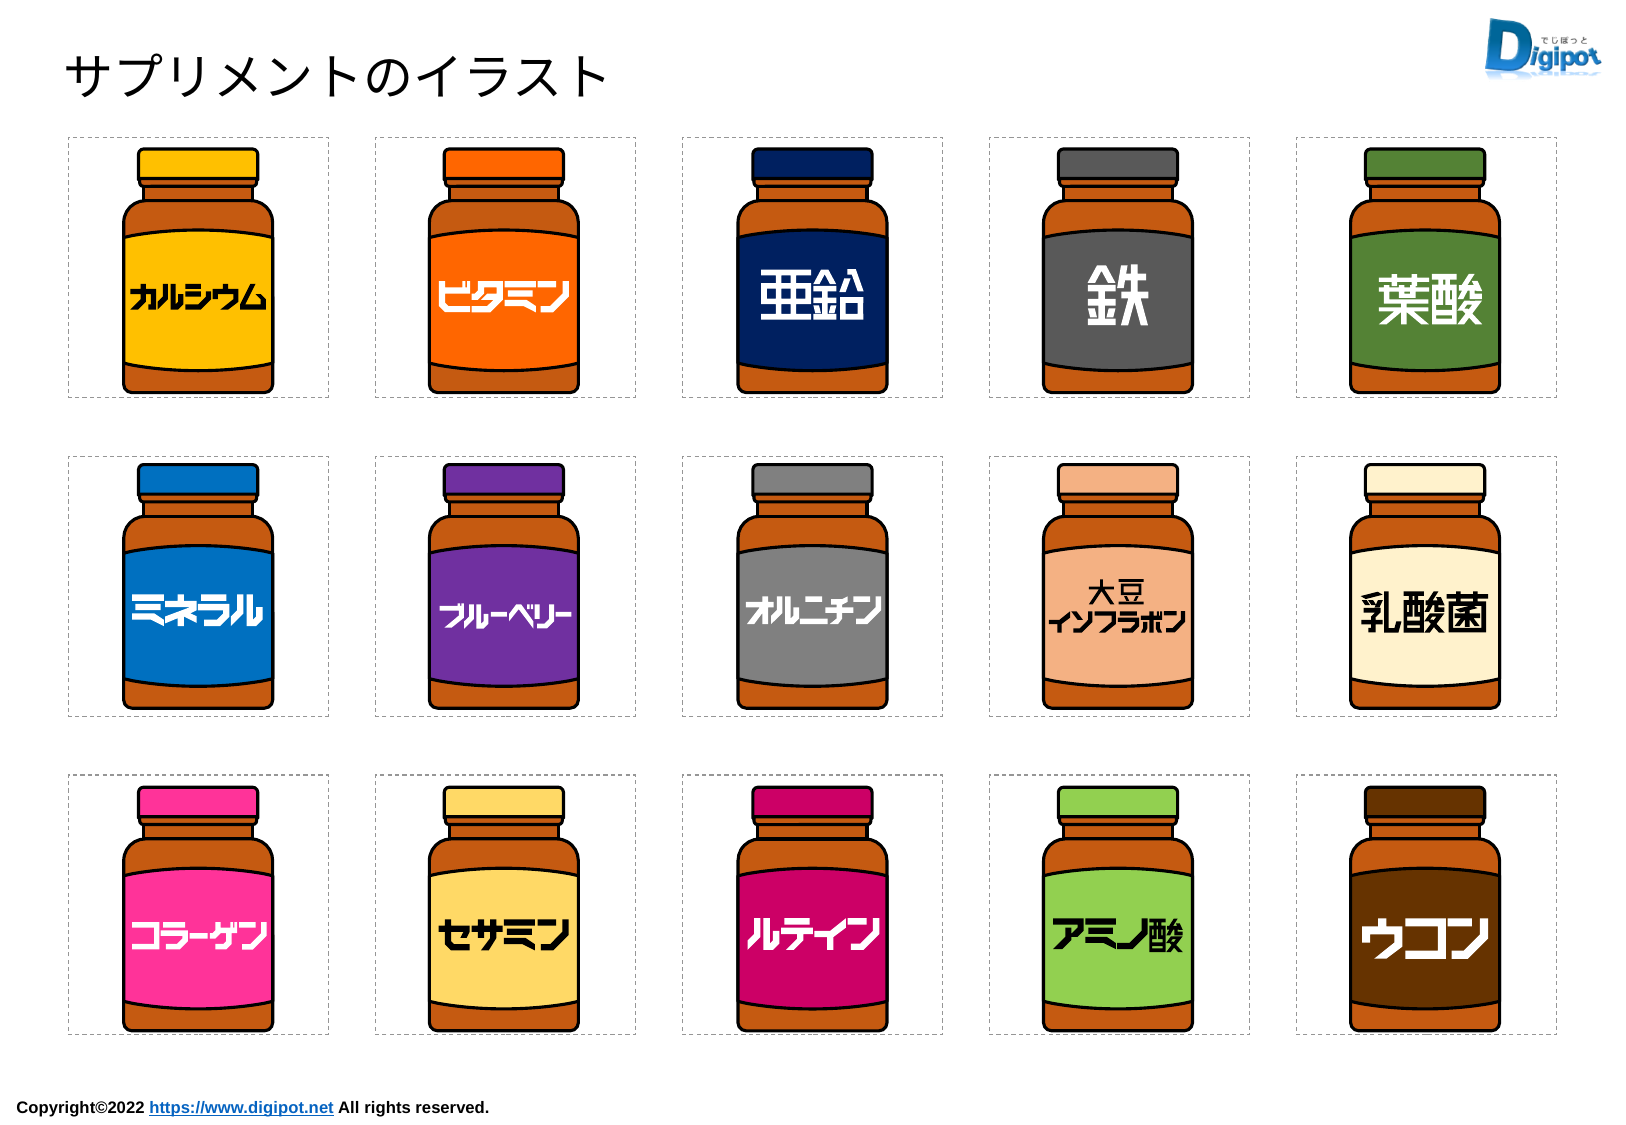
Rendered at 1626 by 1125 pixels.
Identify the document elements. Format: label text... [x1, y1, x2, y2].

picture [1485, 18, 1602, 82]
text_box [1043, 787, 1193, 1031]
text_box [429, 149, 579, 393]
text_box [123, 464, 273, 709]
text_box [1350, 149, 1500, 393]
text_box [429, 787, 579, 1031]
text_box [737, 787, 887, 1031]
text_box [123, 149, 273, 393]
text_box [1043, 464, 1193, 709]
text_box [1350, 464, 1500, 709]
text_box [123, 787, 273, 1031]
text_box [1043, 149, 1193, 393]
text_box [1350, 787, 1500, 1031]
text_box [737, 464, 887, 709]
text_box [429, 464, 579, 709]
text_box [737, 149, 887, 393]
text_box サプリメントのイラスト [48, 38, 628, 113]
